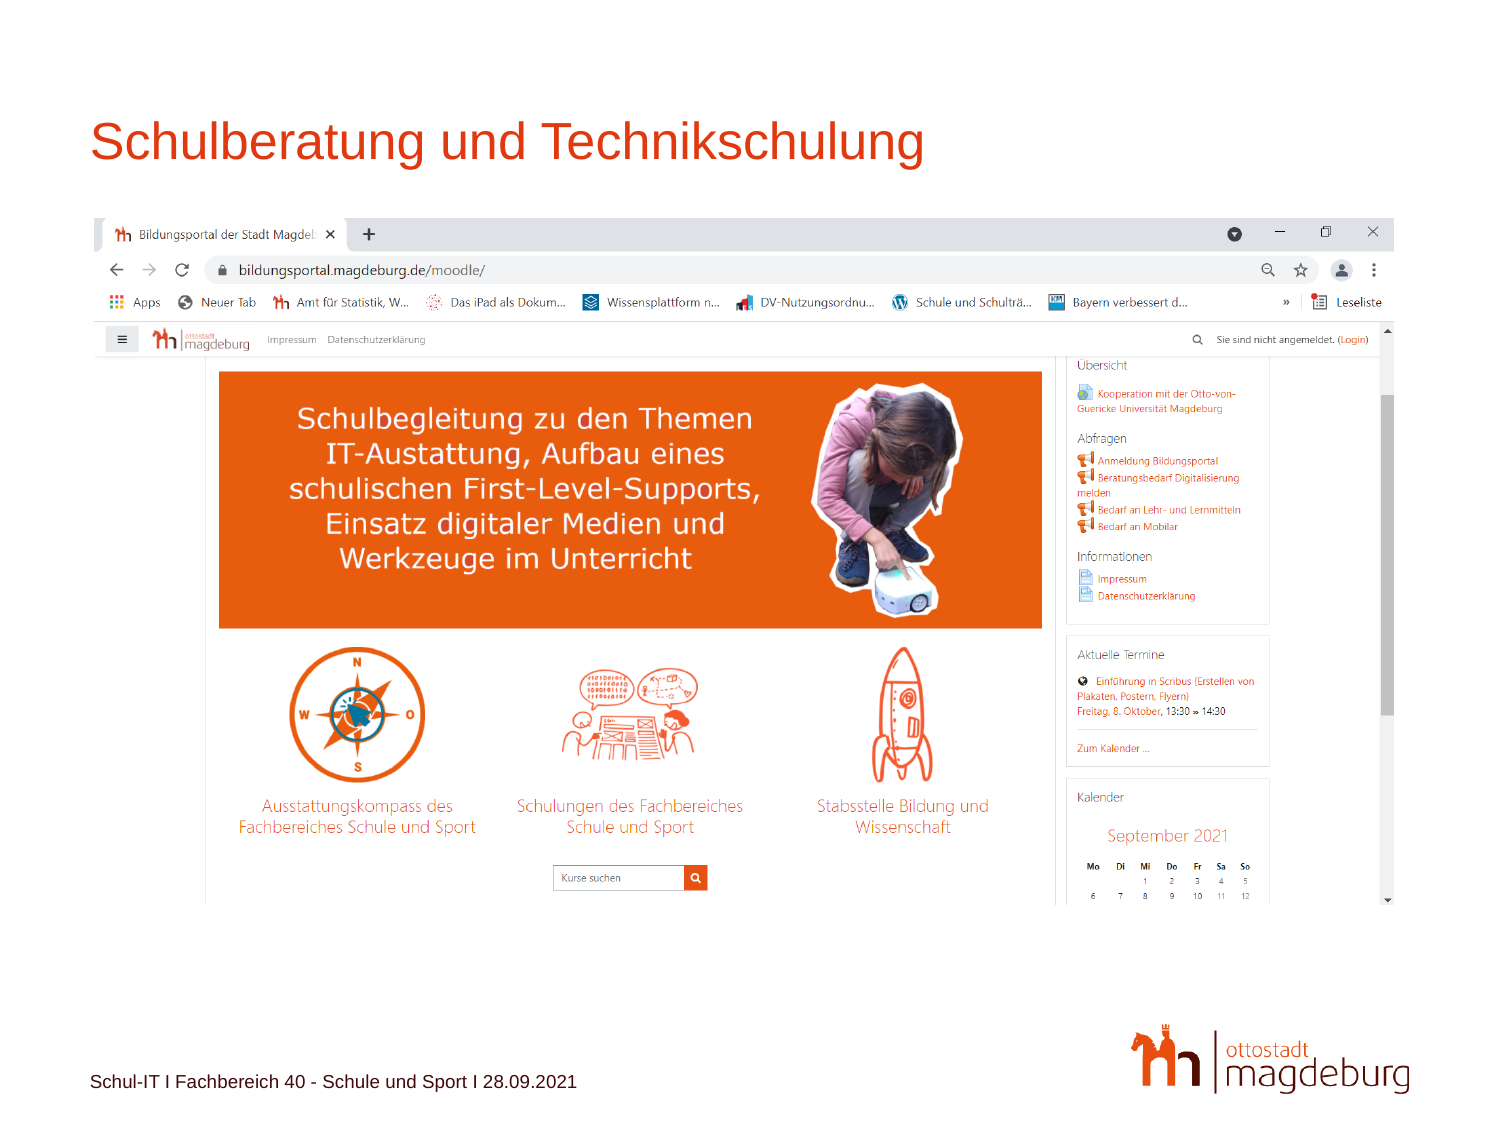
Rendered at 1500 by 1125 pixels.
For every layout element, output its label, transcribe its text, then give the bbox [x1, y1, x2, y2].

picture [94, 218, 1394, 905]
text_box Schulberatung und Technikschulung [74, 99, 1418, 228]
picture [1131, 1024, 1409, 1094]
